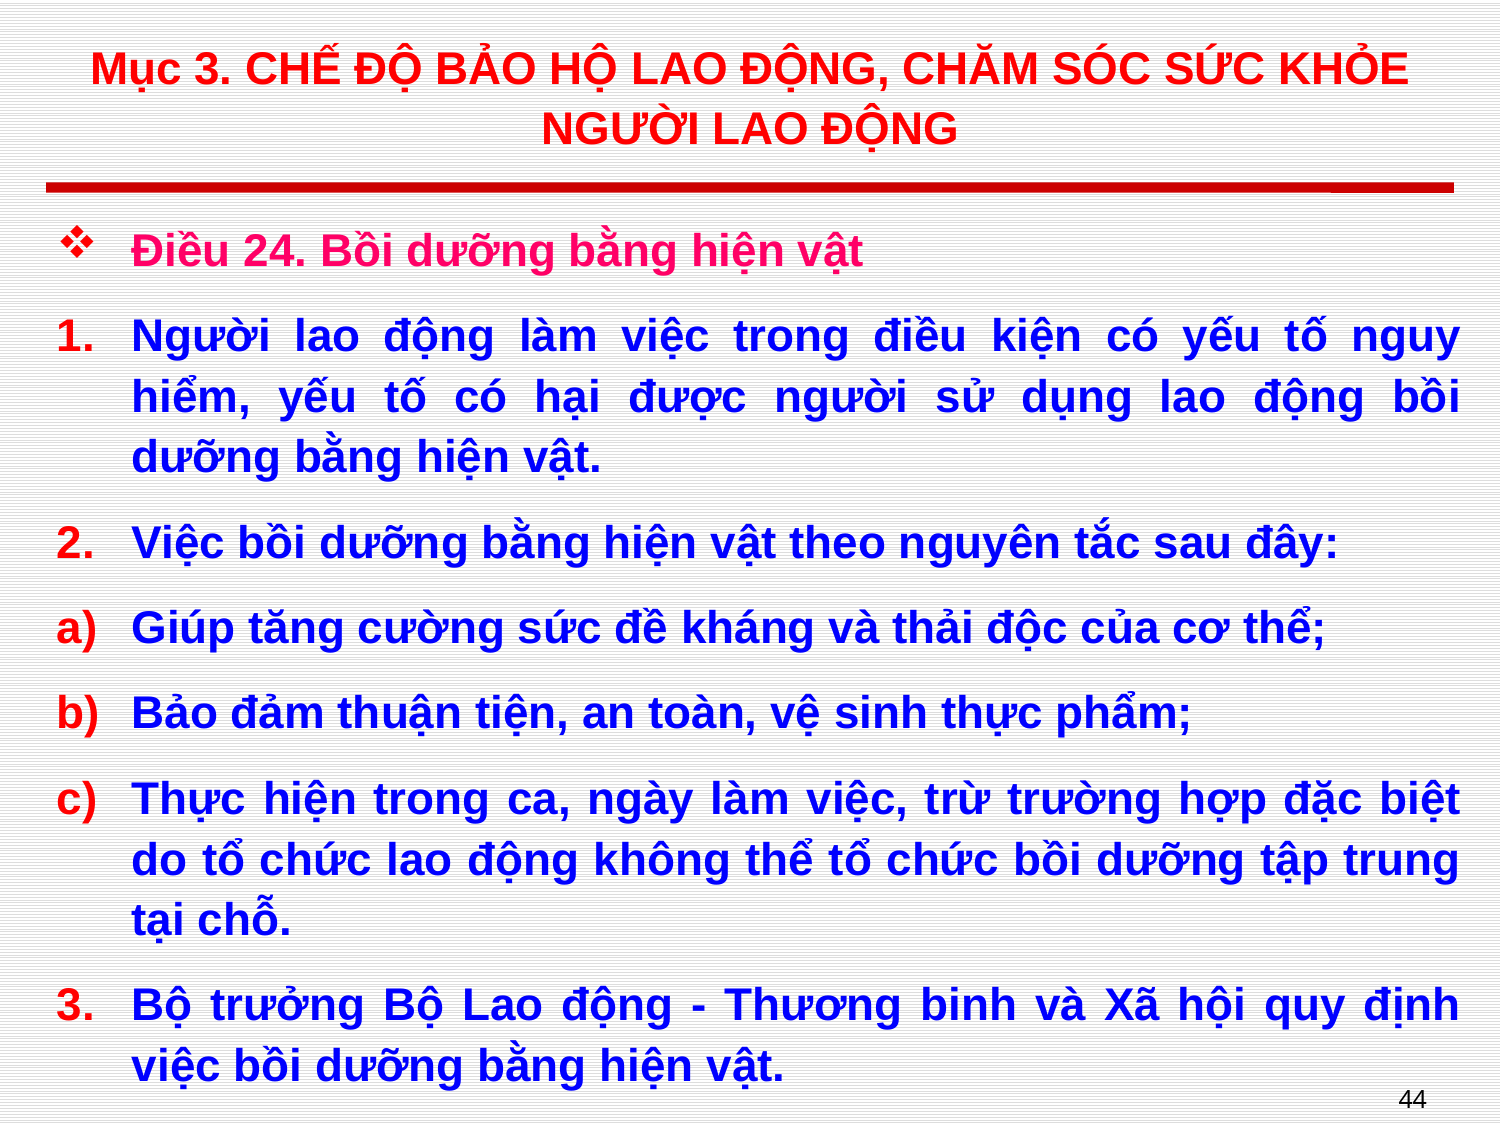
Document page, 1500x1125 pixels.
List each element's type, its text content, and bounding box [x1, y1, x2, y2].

title Mục 3. CHẾ ĐỘ BẢO HỘ LAO ĐỘNG, CHĂM SÓC SỨC KHỎE NGƯỜI LAO ĐỘNG [38, 24, 1463, 163]
text_box Điều 24. Bồi dưỡng bằng hiện vật Người lao động làm việc trong điều kiện có yếu tố nguy hiểm, yếu tố có hại được người sử dụng lao động bồi dưỡng bằng hiện vật. Việc bồi dưỡng bằng hiện vật theo nguyên tắc sau đây: Giúp tăng cường sức đề kháng và thải độc của cơ thể; Bảo đảm thuận tiện, an toàn, vệ sinh thực phẩm; Thực hiện trong ca, ngày làm việc, trừ trường hợp đặc biệt do tổ chức lao động không thể tổ chức bồi dưỡng tập trung tại chỗ. Bộ trưởng Bộ Lao động - Thương binh và Xã hội quy định việc bồi dưỡng bằng hiện vật. [23, 199, 1477, 1088]
